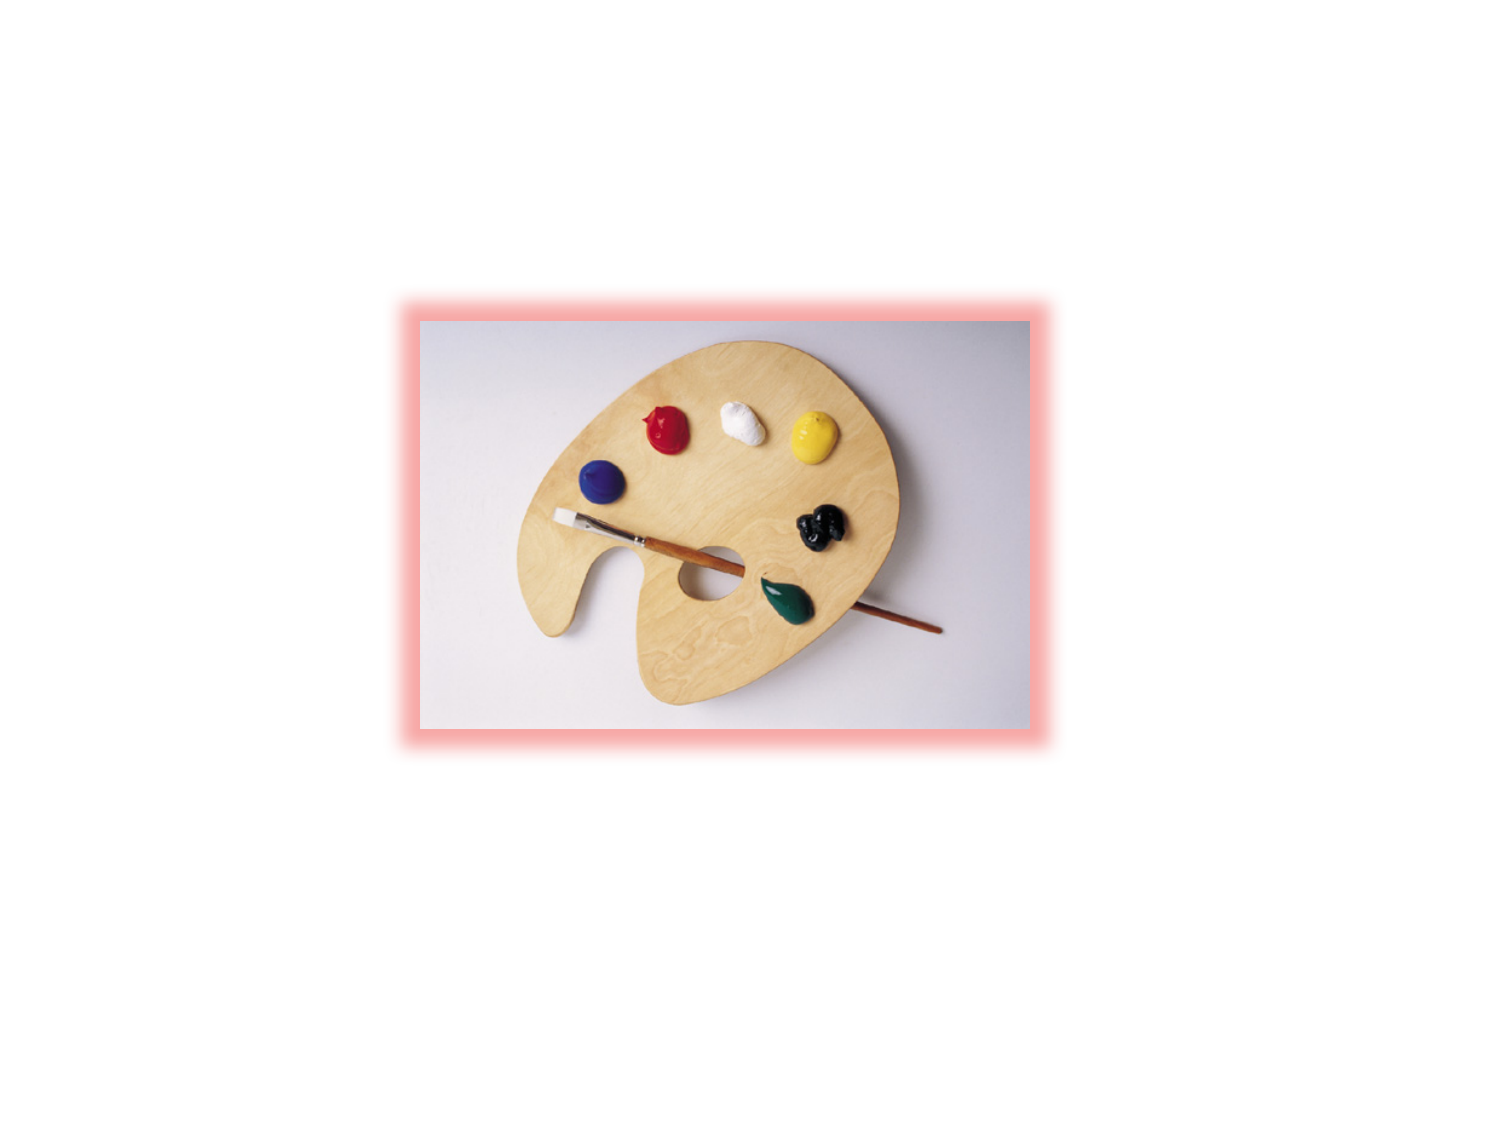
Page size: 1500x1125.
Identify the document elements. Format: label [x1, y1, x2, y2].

picture [419, 320, 1031, 730]
